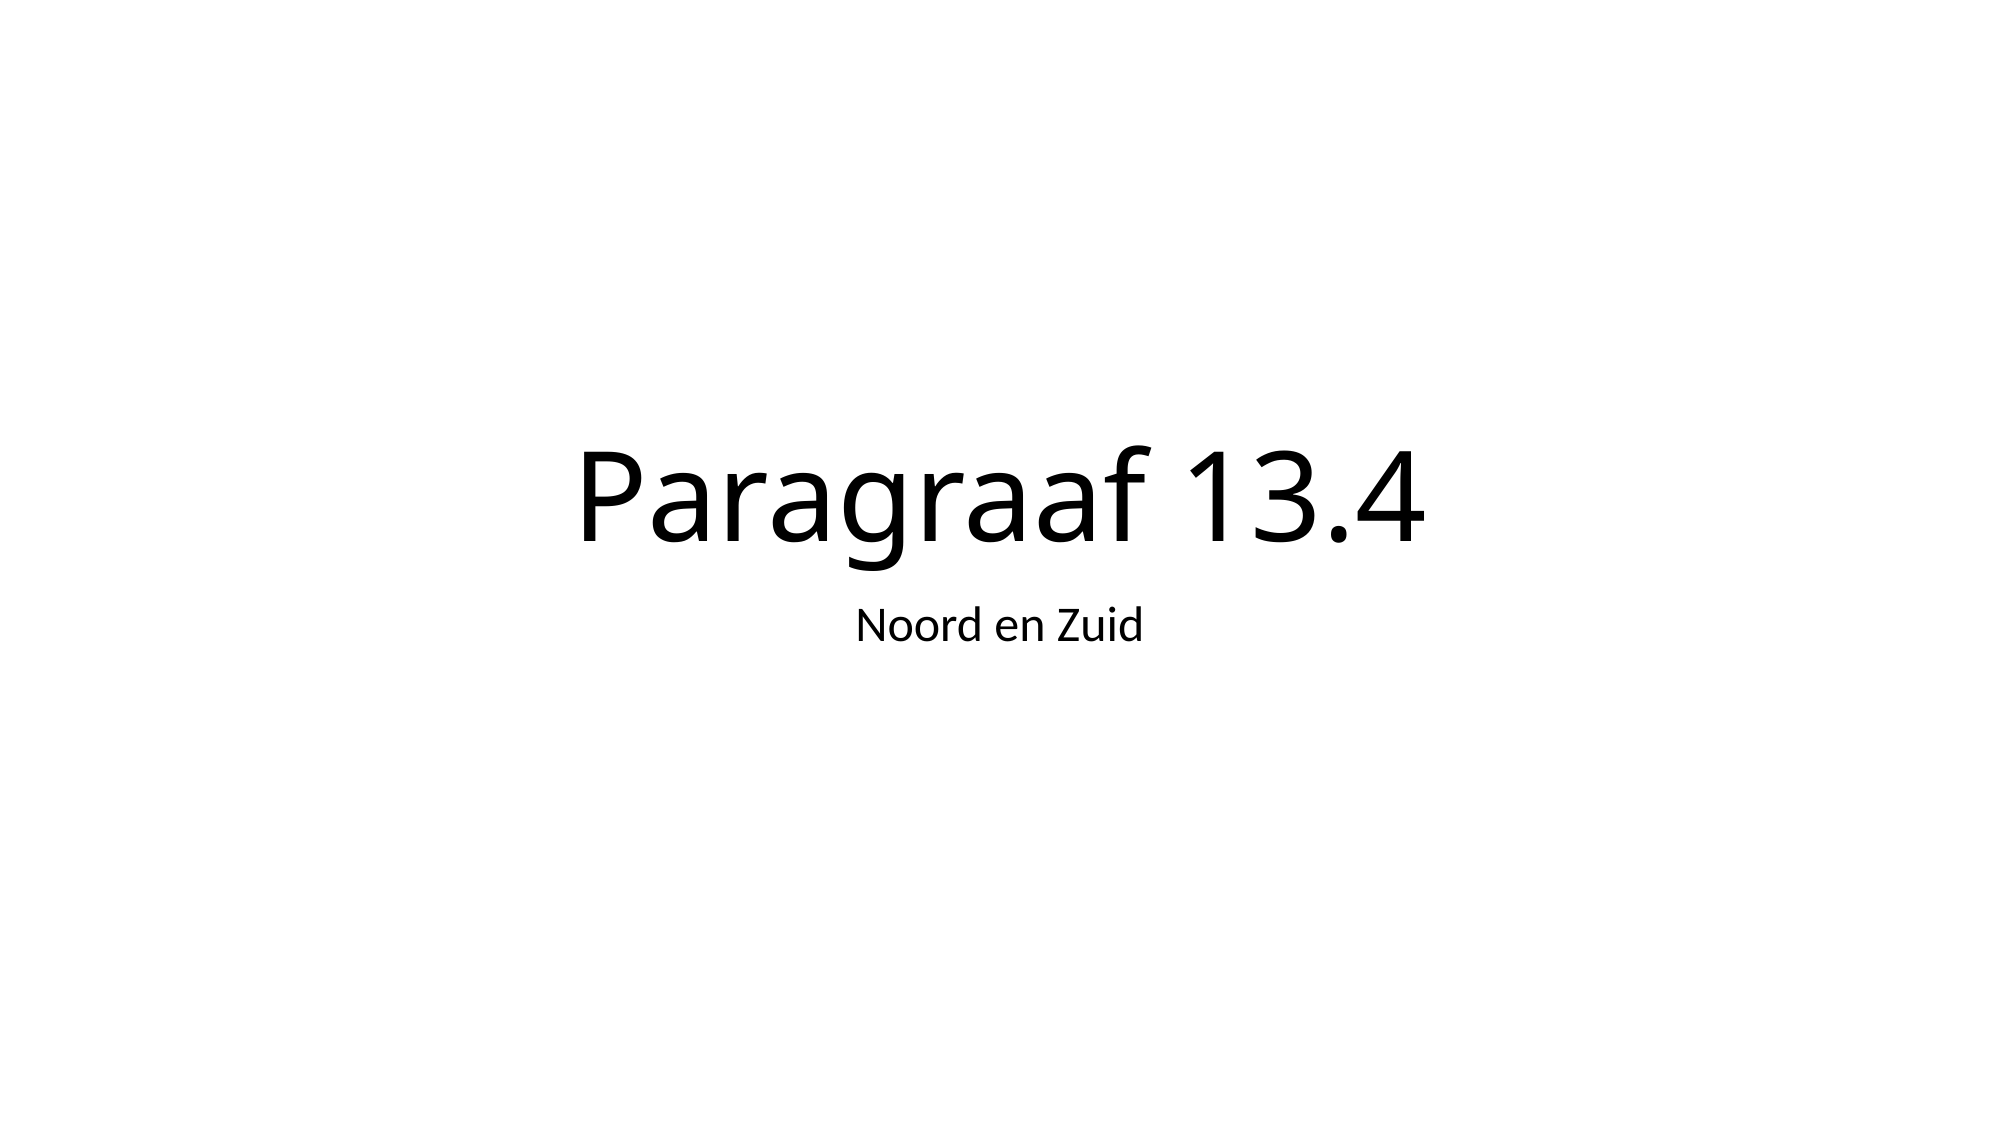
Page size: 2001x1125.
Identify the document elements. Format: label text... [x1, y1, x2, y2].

title Paragraaf 13.4 [249, 184, 1750, 576]
subtitle Noord en Zuid [249, 590, 1750, 863]
